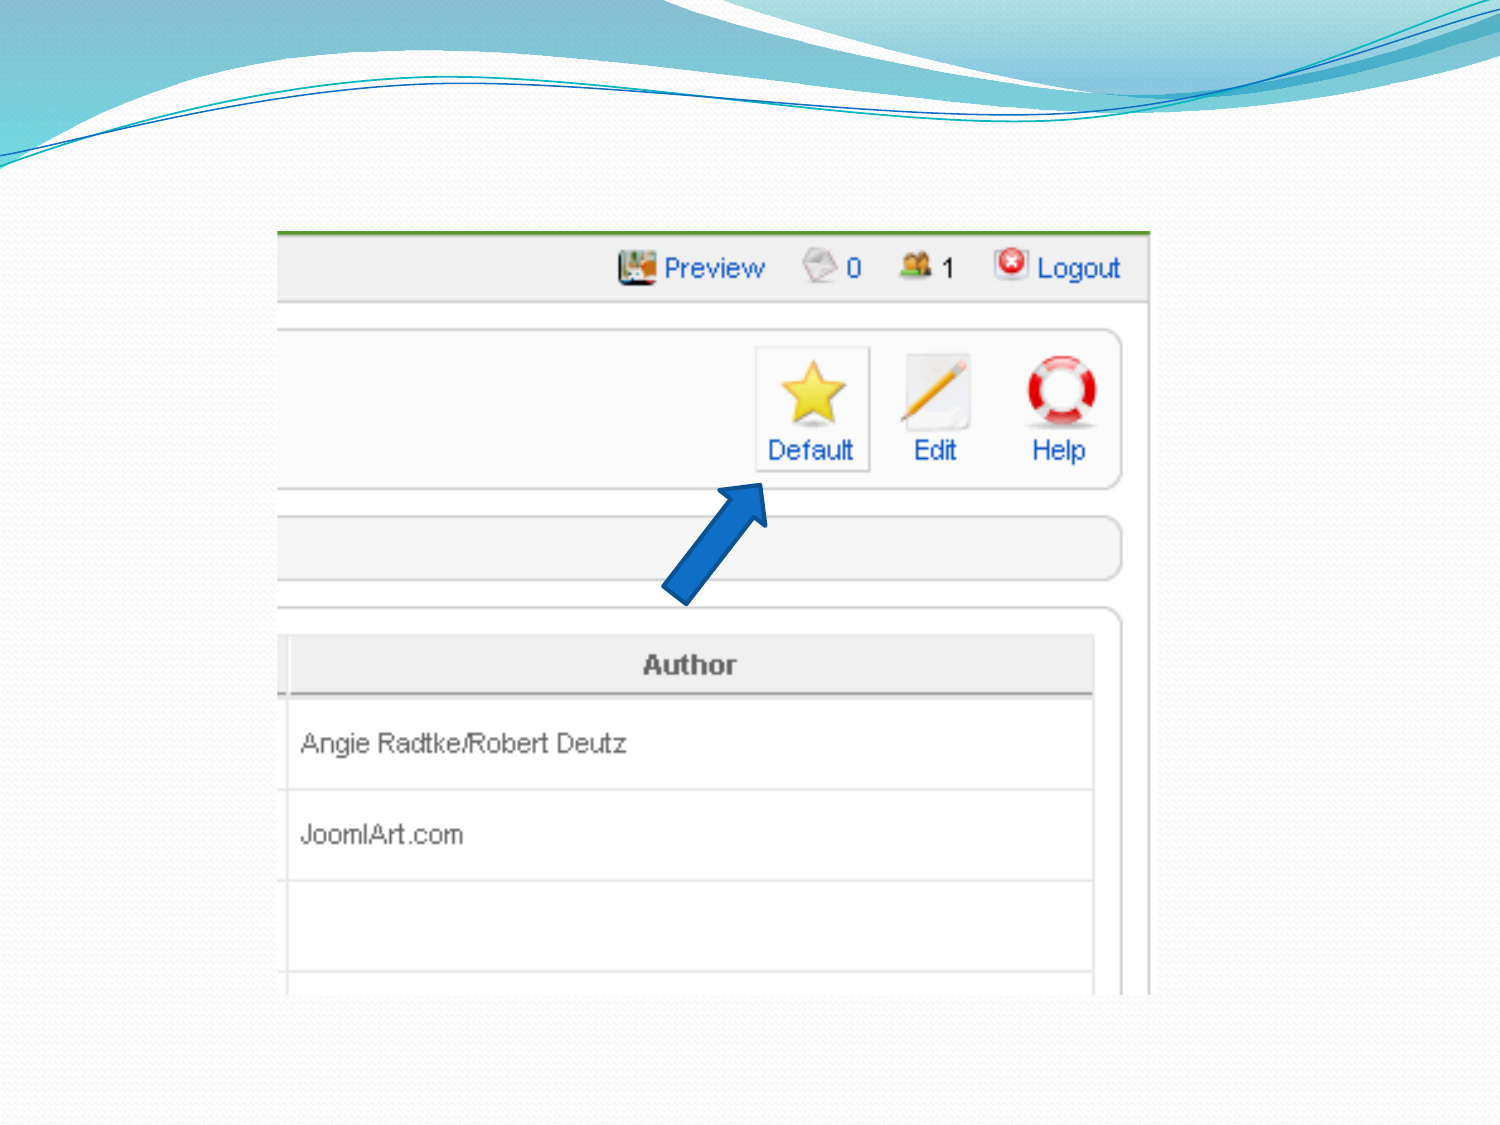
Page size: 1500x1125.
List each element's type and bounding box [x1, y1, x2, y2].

text_box [0, 0, 1500, 74]
picture [277, 231, 1158, 995]
